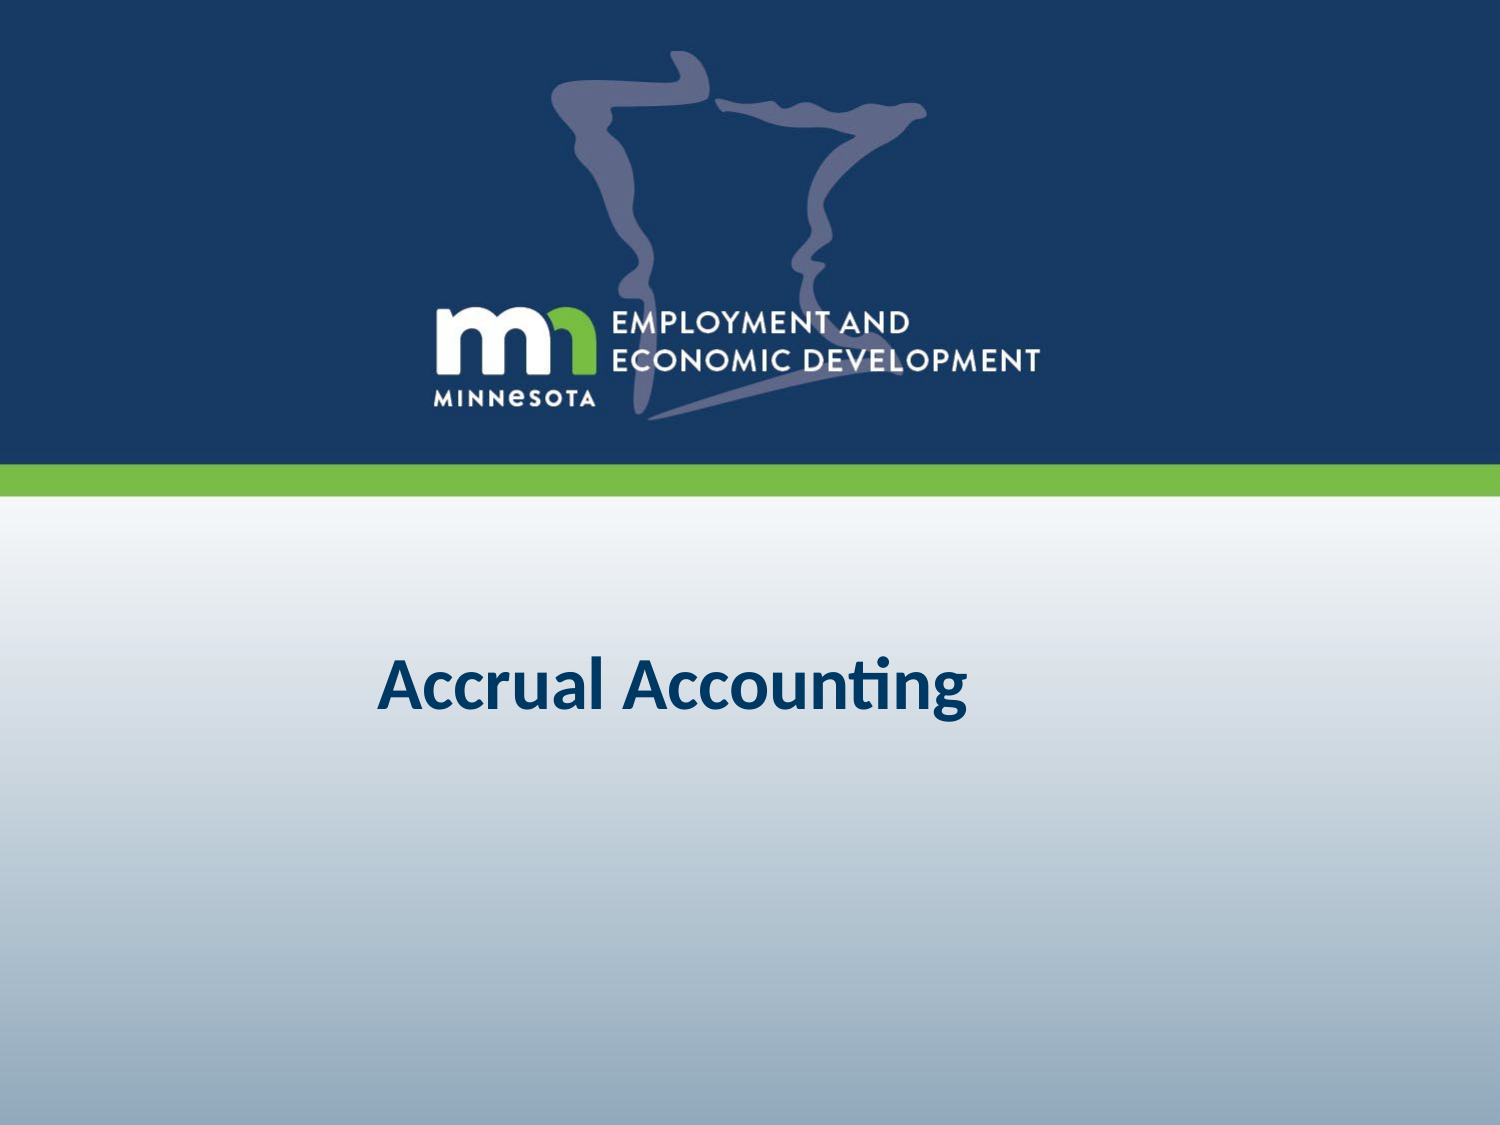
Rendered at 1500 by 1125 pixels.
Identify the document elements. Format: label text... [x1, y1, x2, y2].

picture [0, 0, 1500, 1125]
title Accrual Accounting [375, 632, 1063, 823]
